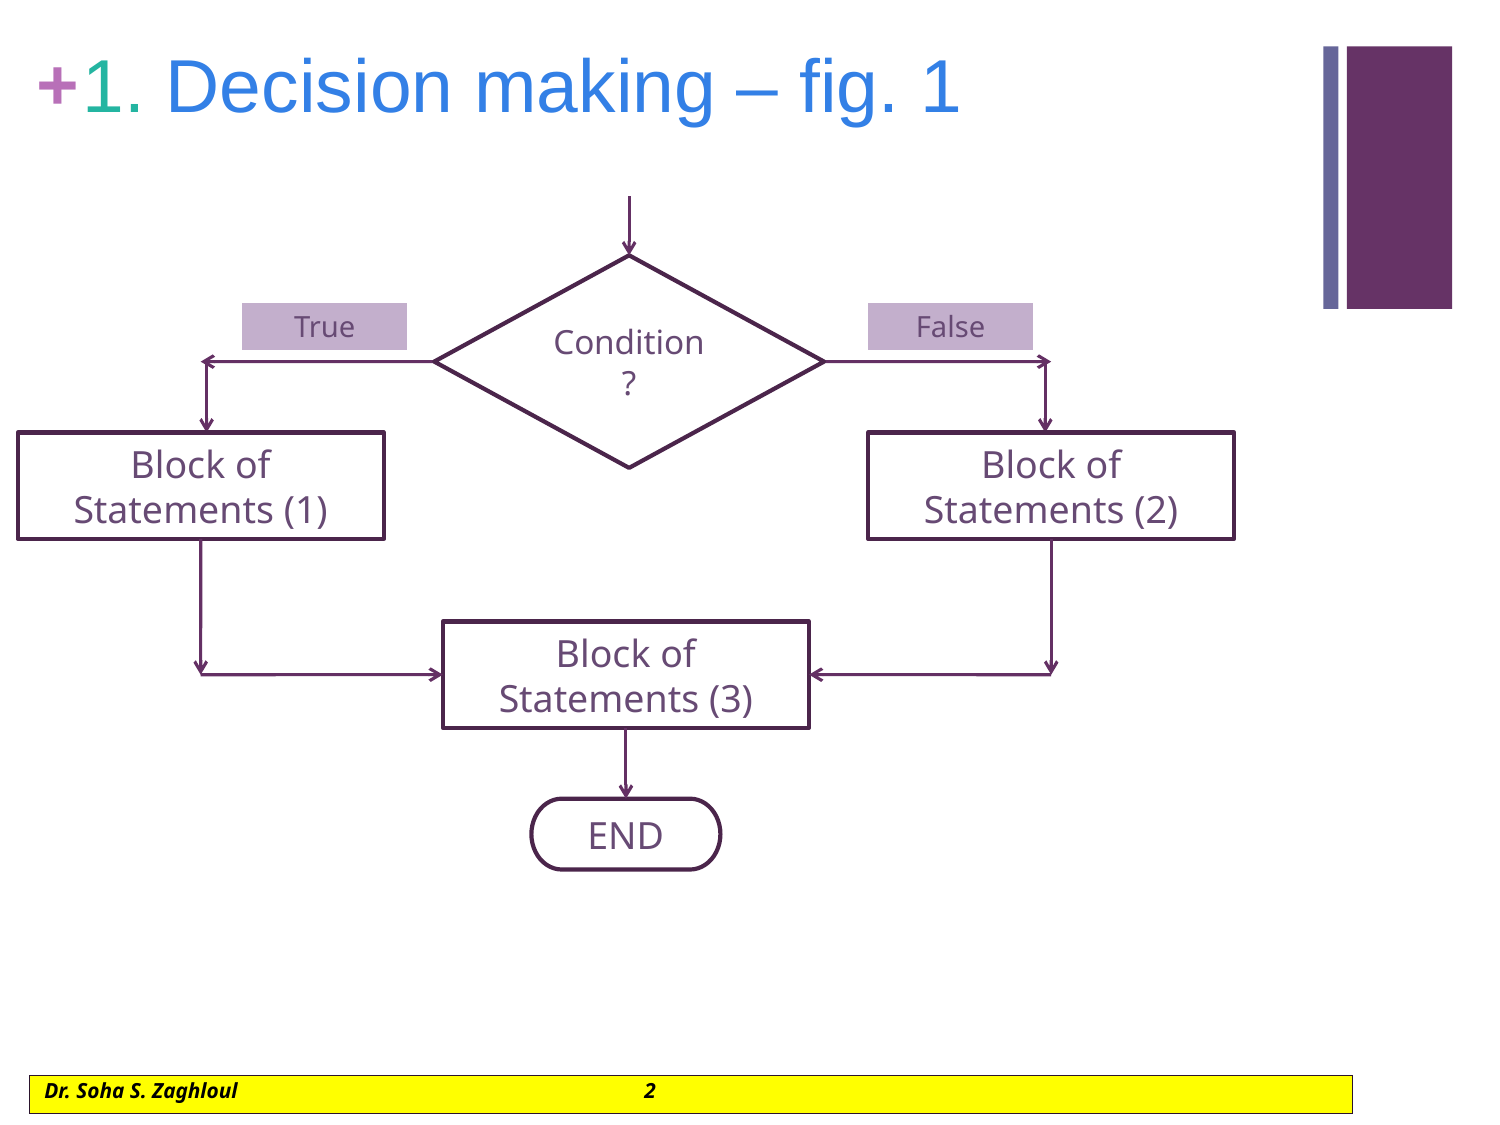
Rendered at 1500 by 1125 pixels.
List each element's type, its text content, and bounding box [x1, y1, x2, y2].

title 1. Decision making – fig. 1 [75, 30, 1341, 128]
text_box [17, 195, 1235, 871]
text_box Dr. Soha S. Zaghloul 2 [29, 1075, 1353, 1114]
